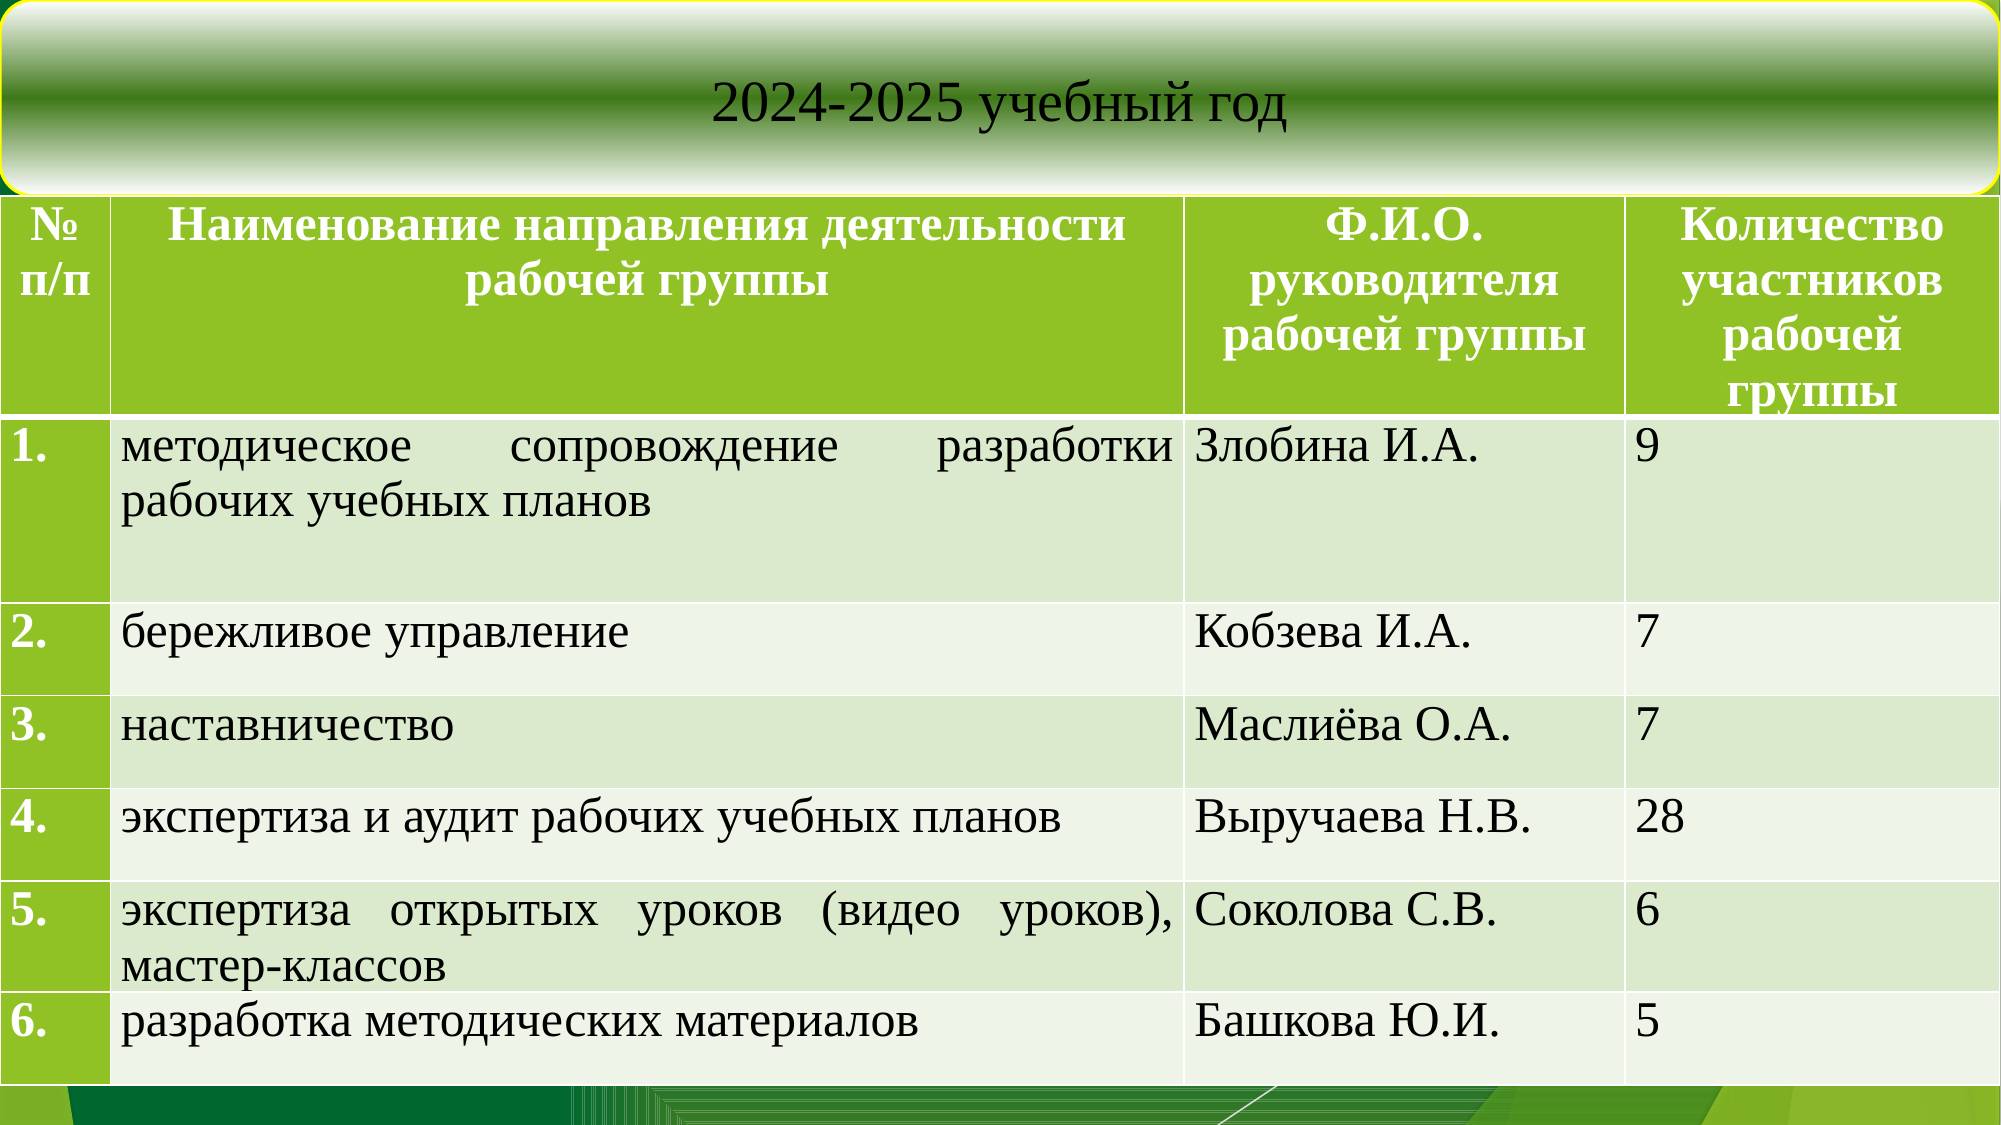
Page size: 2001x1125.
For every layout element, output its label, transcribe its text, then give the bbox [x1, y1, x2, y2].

table_cell 7 [1626, 604, 1999, 695]
table_cell методическое сопровождение разработки рабочих учебных планов [111, 420, 1183, 602]
table_header Наименование направления деятельности рабочей группы [111, 197, 1183, 414]
table_cell 2. [1, 604, 110, 695]
table_cell экспертиза открытых уроков (видео уроков), мастер-классов [111, 882, 1183, 991]
table_header Количество участников рабочей группы [1626, 197, 1999, 414]
table_cell Кобзева И.А. [1185, 604, 1624, 695]
table_cell экспертиза и аудит рабочих учебных планов [111, 789, 1183, 880]
table_cell Маслиёва О.А. [1185, 696, 1624, 788]
table_cell 5 [1626, 993, 1999, 1084]
table_cell 5. [1, 882, 110, 991]
table_header Ф.И.О. руководителя рабочей группы [1185, 197, 1624, 414]
table_cell 3. [1, 696, 110, 788]
table_cell 9 [1626, 420, 1999, 602]
table_cell 4. [1, 789, 110, 880]
table_cell бережливое управление [111, 604, 1183, 695]
table_cell Выручаева Н.В. [1185, 789, 1624, 880]
table_cell 7 [1626, 696, 1999, 788]
table_cell Башкова Ю.И. [1185, 993, 1624, 1084]
table_cell Злобина И.А. [1185, 420, 1624, 602]
table_cell 28 [1626, 789, 1999, 880]
table_cell [1, 420, 110, 602]
table_header № п/п [1, 197, 110, 414]
table_cell 6 [1626, 882, 1999, 991]
table_cell 6. [1, 993, 110, 1084]
text_box 2024-2025 учебный год [0, 0, 2000, 195]
table_cell наставничество [111, 696, 1183, 788]
table_cell Соколова С.В. [1185, 882, 1624, 991]
table_cell разработка методических материалов [111, 993, 1183, 1084]
